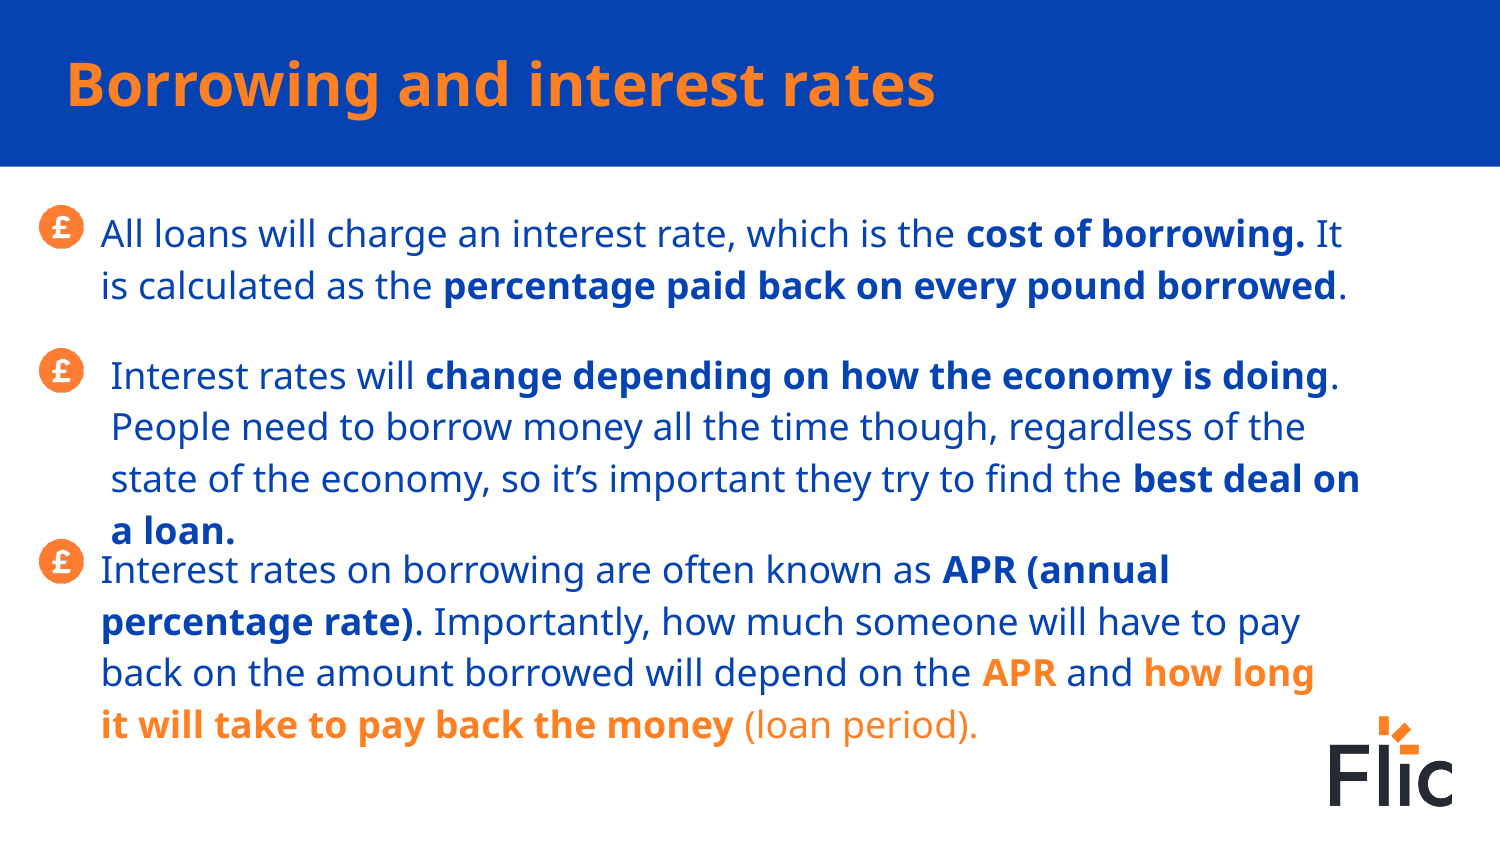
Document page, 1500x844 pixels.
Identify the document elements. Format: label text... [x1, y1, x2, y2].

title Borrowing and interest rates [50, 39, 1320, 125]
picture [38, 347, 84, 393]
picture [38, 538, 84, 584]
text_box All loans will charge an interest rate, which is the cost of borrowing. It is calculated as the percentage paid back on every pound borrowed. [85, 188, 1384, 322]
picture [38, 203, 84, 250]
text_box Interest rates will change depending on how the economy is doing. People need to borrow money all the time though, regardless of the state of the economy, so it’s important they try to find the best deal on a loan. [95, 329, 1384, 567]
picture [1330, 716, 1452, 807]
text_box Interest rates on borrowing are often known as APR (annual percentage rate). Importantly, how much someone will have to pay back on the amount borrowed will depend on the APR and how long it will take to pay back the money (loan period). [85, 523, 1337, 761]
